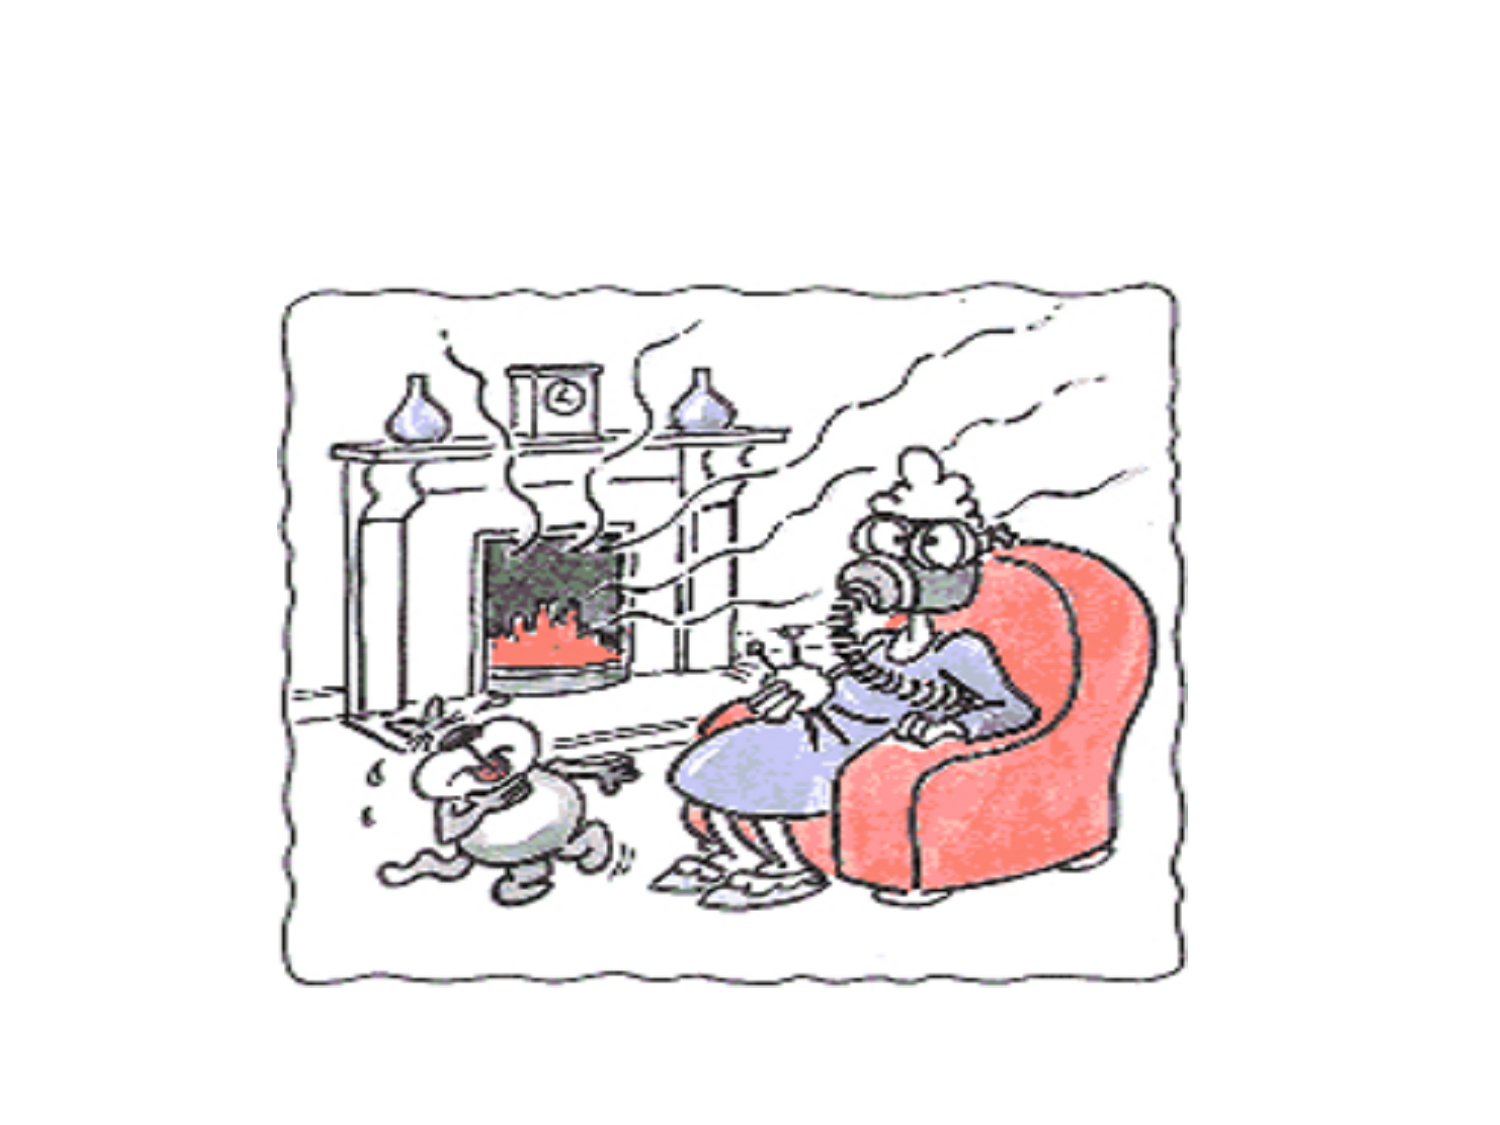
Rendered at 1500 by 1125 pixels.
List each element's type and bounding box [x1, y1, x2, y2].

list [277, 278, 1188, 988]
